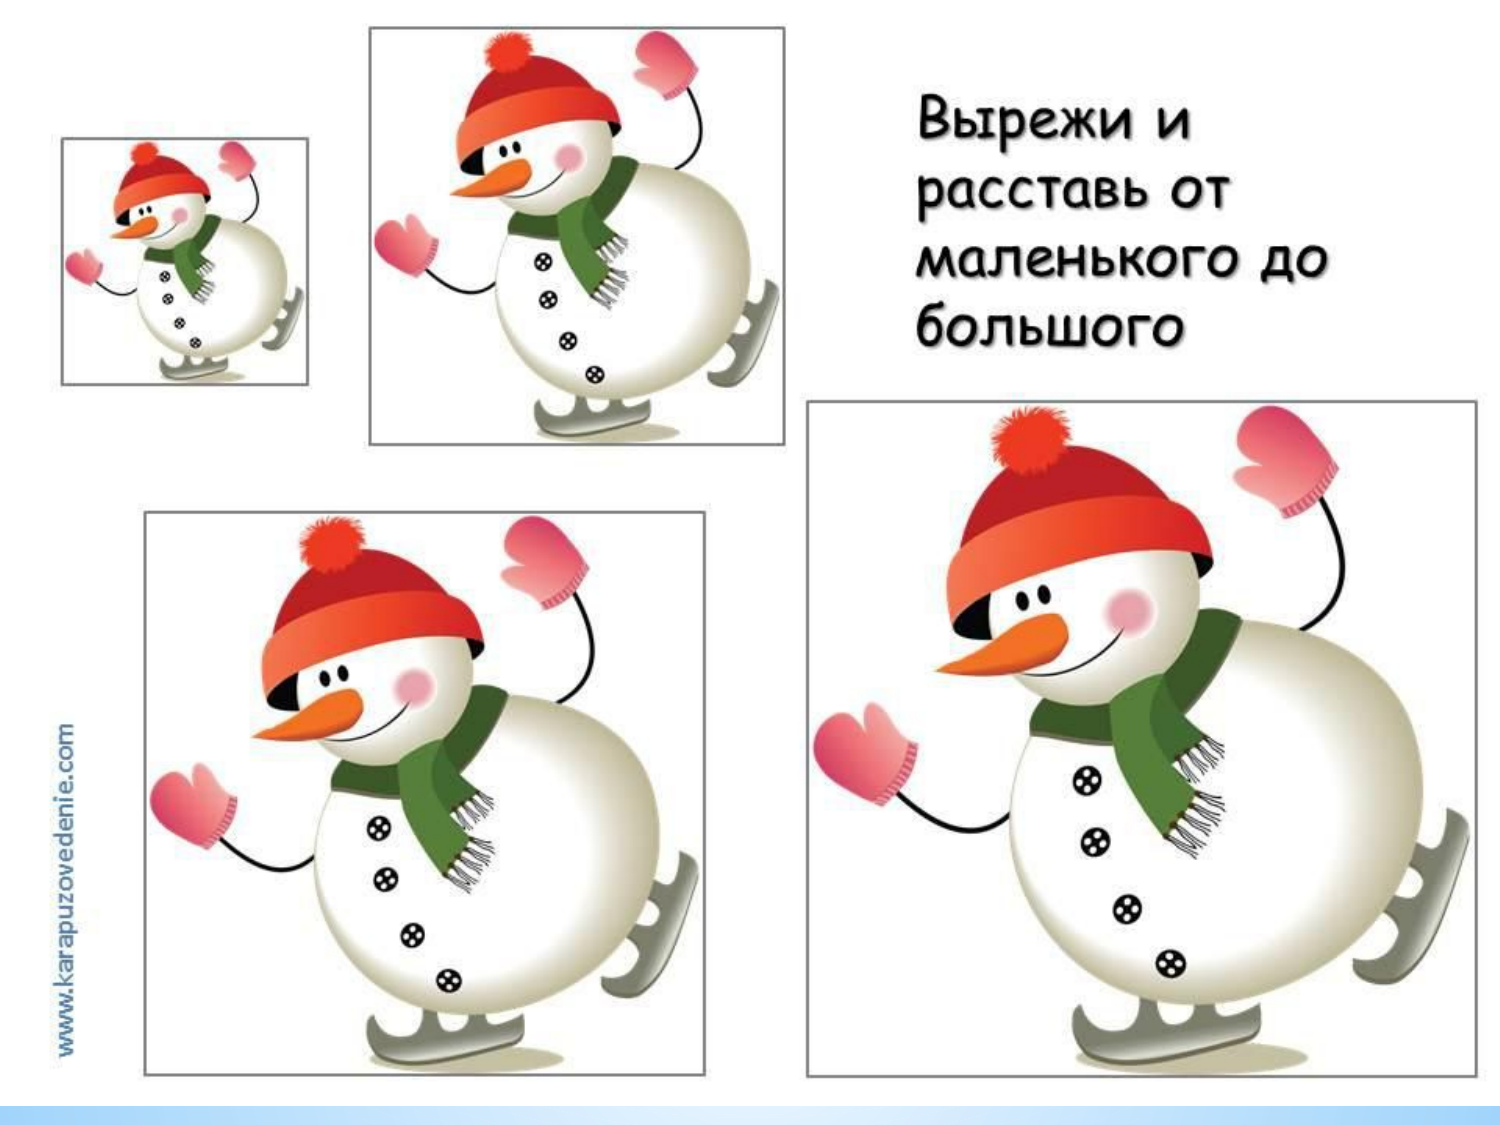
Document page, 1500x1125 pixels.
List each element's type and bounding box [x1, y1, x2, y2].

list [0, 0, 1500, 1107]
